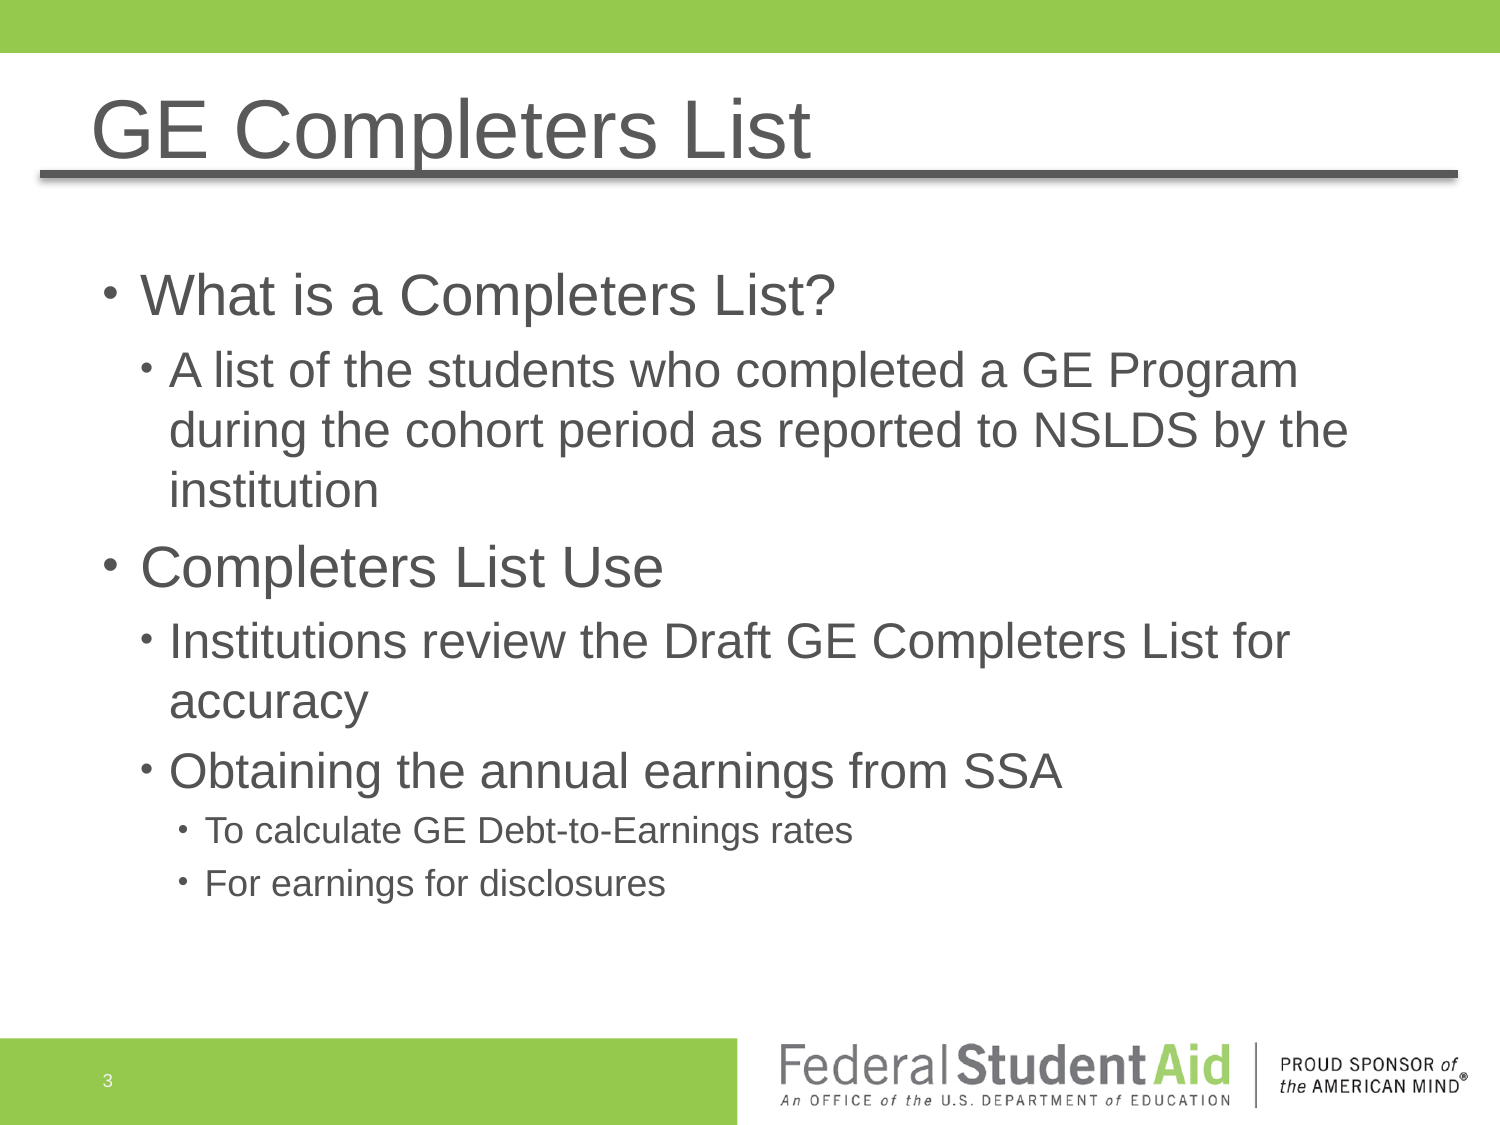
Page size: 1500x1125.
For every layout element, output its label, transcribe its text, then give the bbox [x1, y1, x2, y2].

slide_number 3 [87, 1050, 438, 1110]
picture [761, 1018, 1488, 1125]
list What is a Completers List? A list of the students who completed a GE Program during the cohort period as reported to NSLDS by the institution Completers List Use Institutions review the Draft GE Completers List for accuracy Obtaining the annual earnings from SSA To calculate GE Debt-to-Earnings rates For earnings for disclosures [87, 249, 1438, 993]
title GE Completers List [75, 67, 1479, 175]
